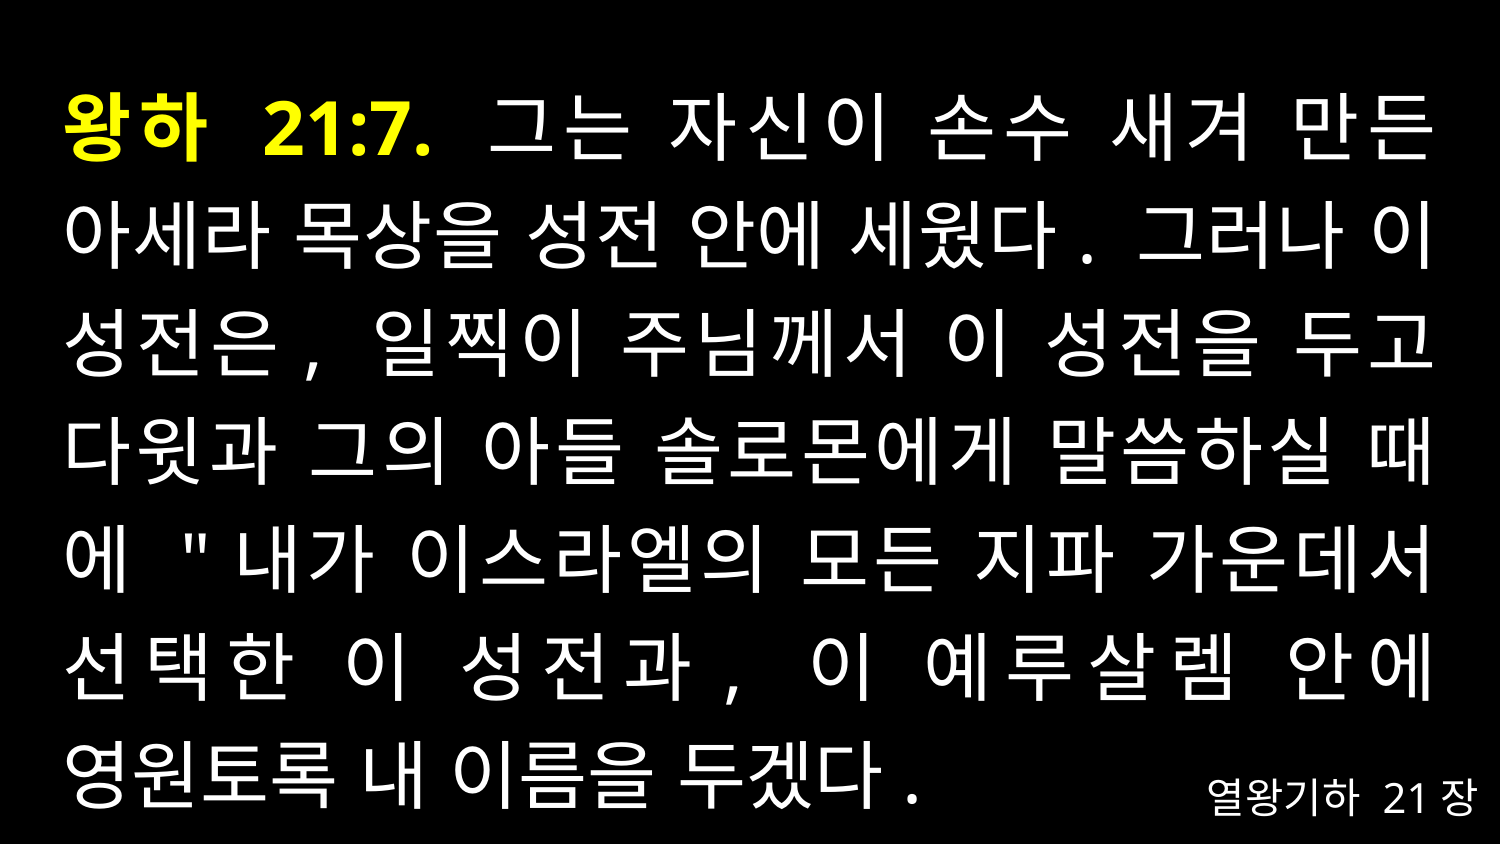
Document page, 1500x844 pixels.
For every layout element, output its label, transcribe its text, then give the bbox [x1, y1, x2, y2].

subtitle 열왕기하 21장 [916, 770, 1500, 844]
title 왕하 21:7. 그는 자신이 손수 새겨 만든 아세라 목상을 성전 안에 세웠다. 그러나 이 성전은, 일찍이 주님께서 이 성전을 두고 다윗과 그의 아들 솔로몬에게 말씀하실 때에 "내가 이스라엘의 모든 지파 가운데서 선택한 이 성전과, 이 예루살렘 안에 영원토록 내 이름을 두겠다. [0, 0, 1500, 844]
